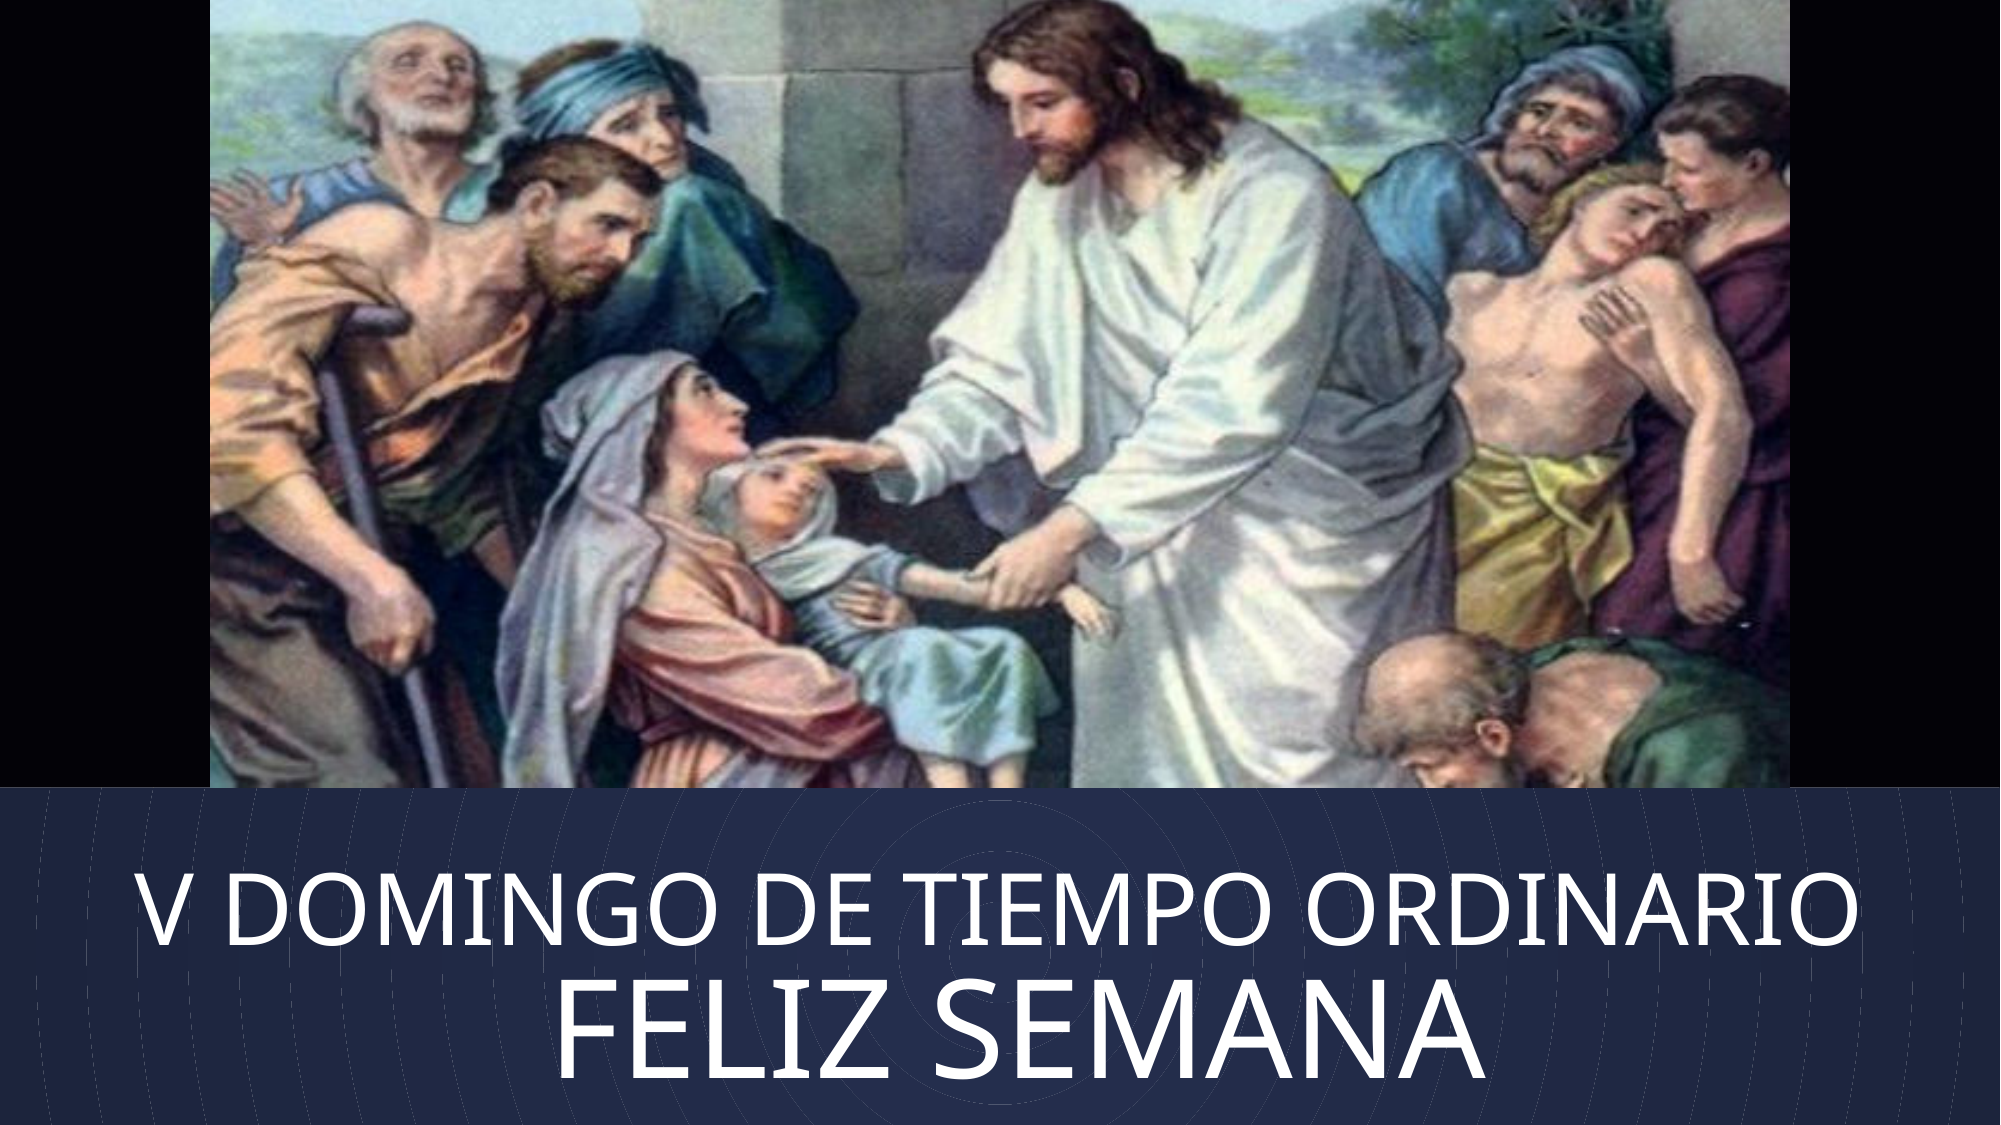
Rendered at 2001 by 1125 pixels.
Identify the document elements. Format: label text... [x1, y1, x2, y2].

picture [210, 0, 1790, 788]
subtitle FELIZ SEMANA [249, 952, 1750, 1078]
title V DOMINGO DE TIEMPO ORDINARIO [0, 788, 2000, 975]
text_box [0, 0, 210, 788]
text_box [1790, 0, 2000, 788]
